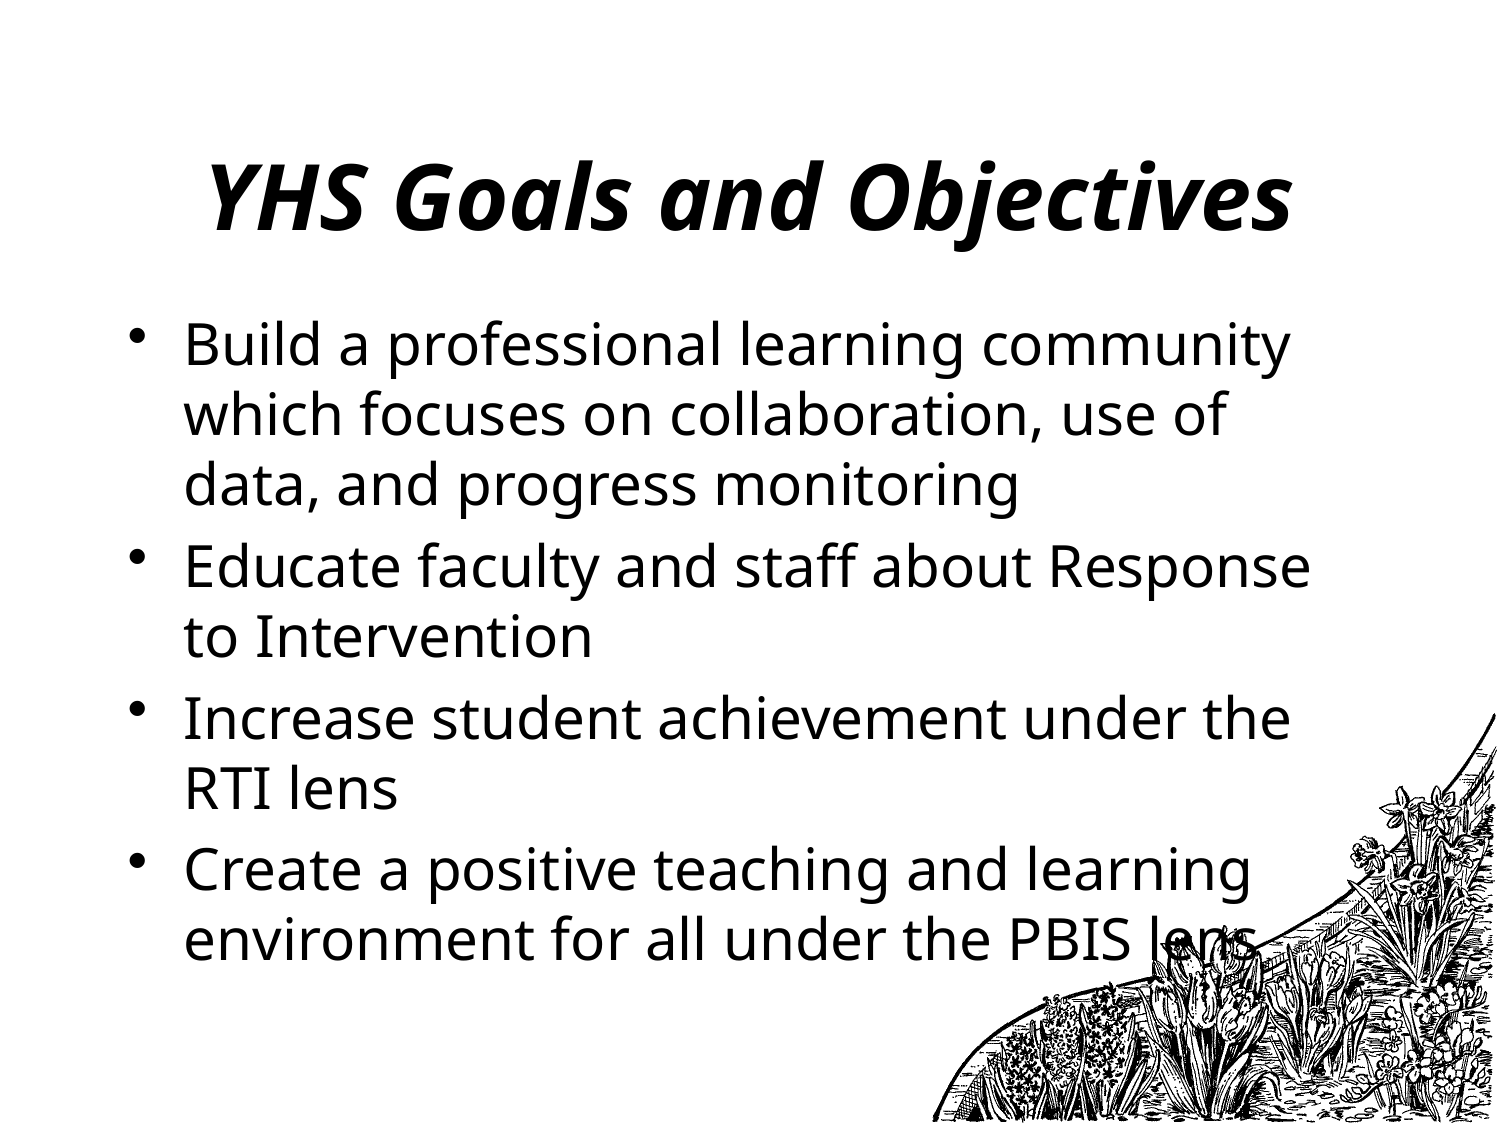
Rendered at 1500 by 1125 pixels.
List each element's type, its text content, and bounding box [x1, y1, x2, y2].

title YHS Goals and Objectives [112, 99, 1388, 288]
list Build a professional learning community which focuses on collaboration, use of data, and progress monitoring Educate faculty and staff about Response to Intervention Increase student achievement under the RTI lens Create a positive teaching and learning environment for all under the PBIS lens [112, 299, 1388, 938]
picture [930, 711, 1500, 1125]
